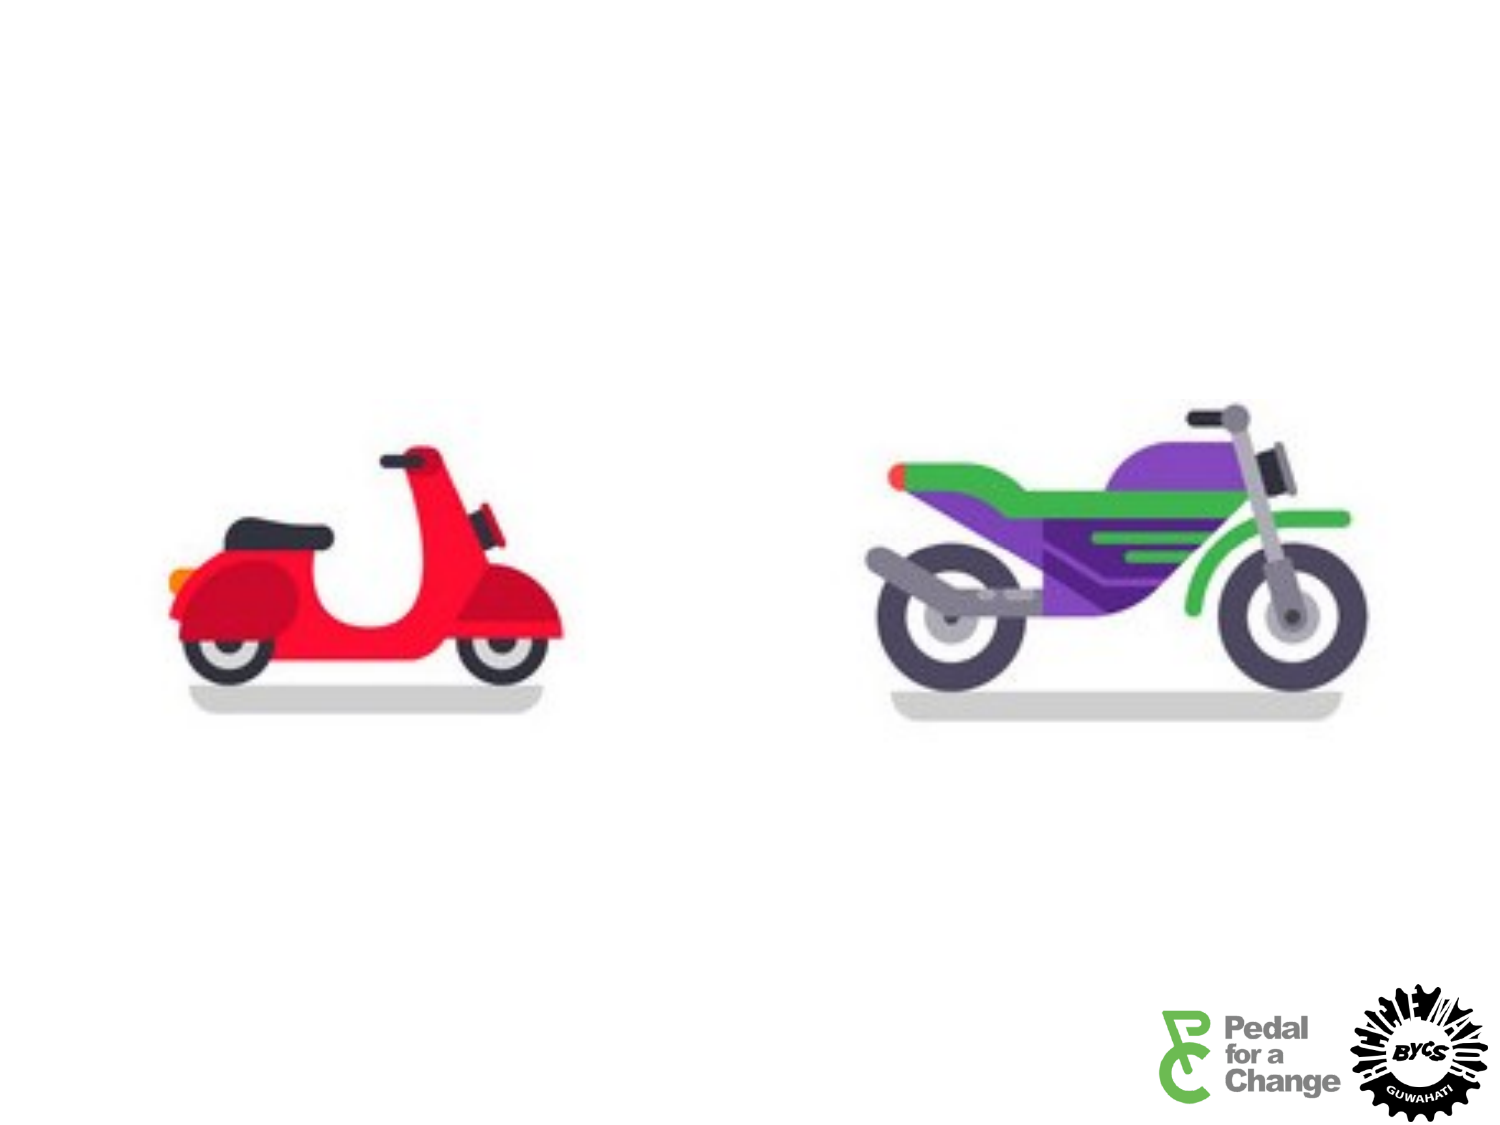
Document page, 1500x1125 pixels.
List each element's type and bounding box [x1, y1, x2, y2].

picture [0, 399, 636, 753]
picture [662, 399, 1438, 767]
picture [1147, 984, 1488, 1123]
